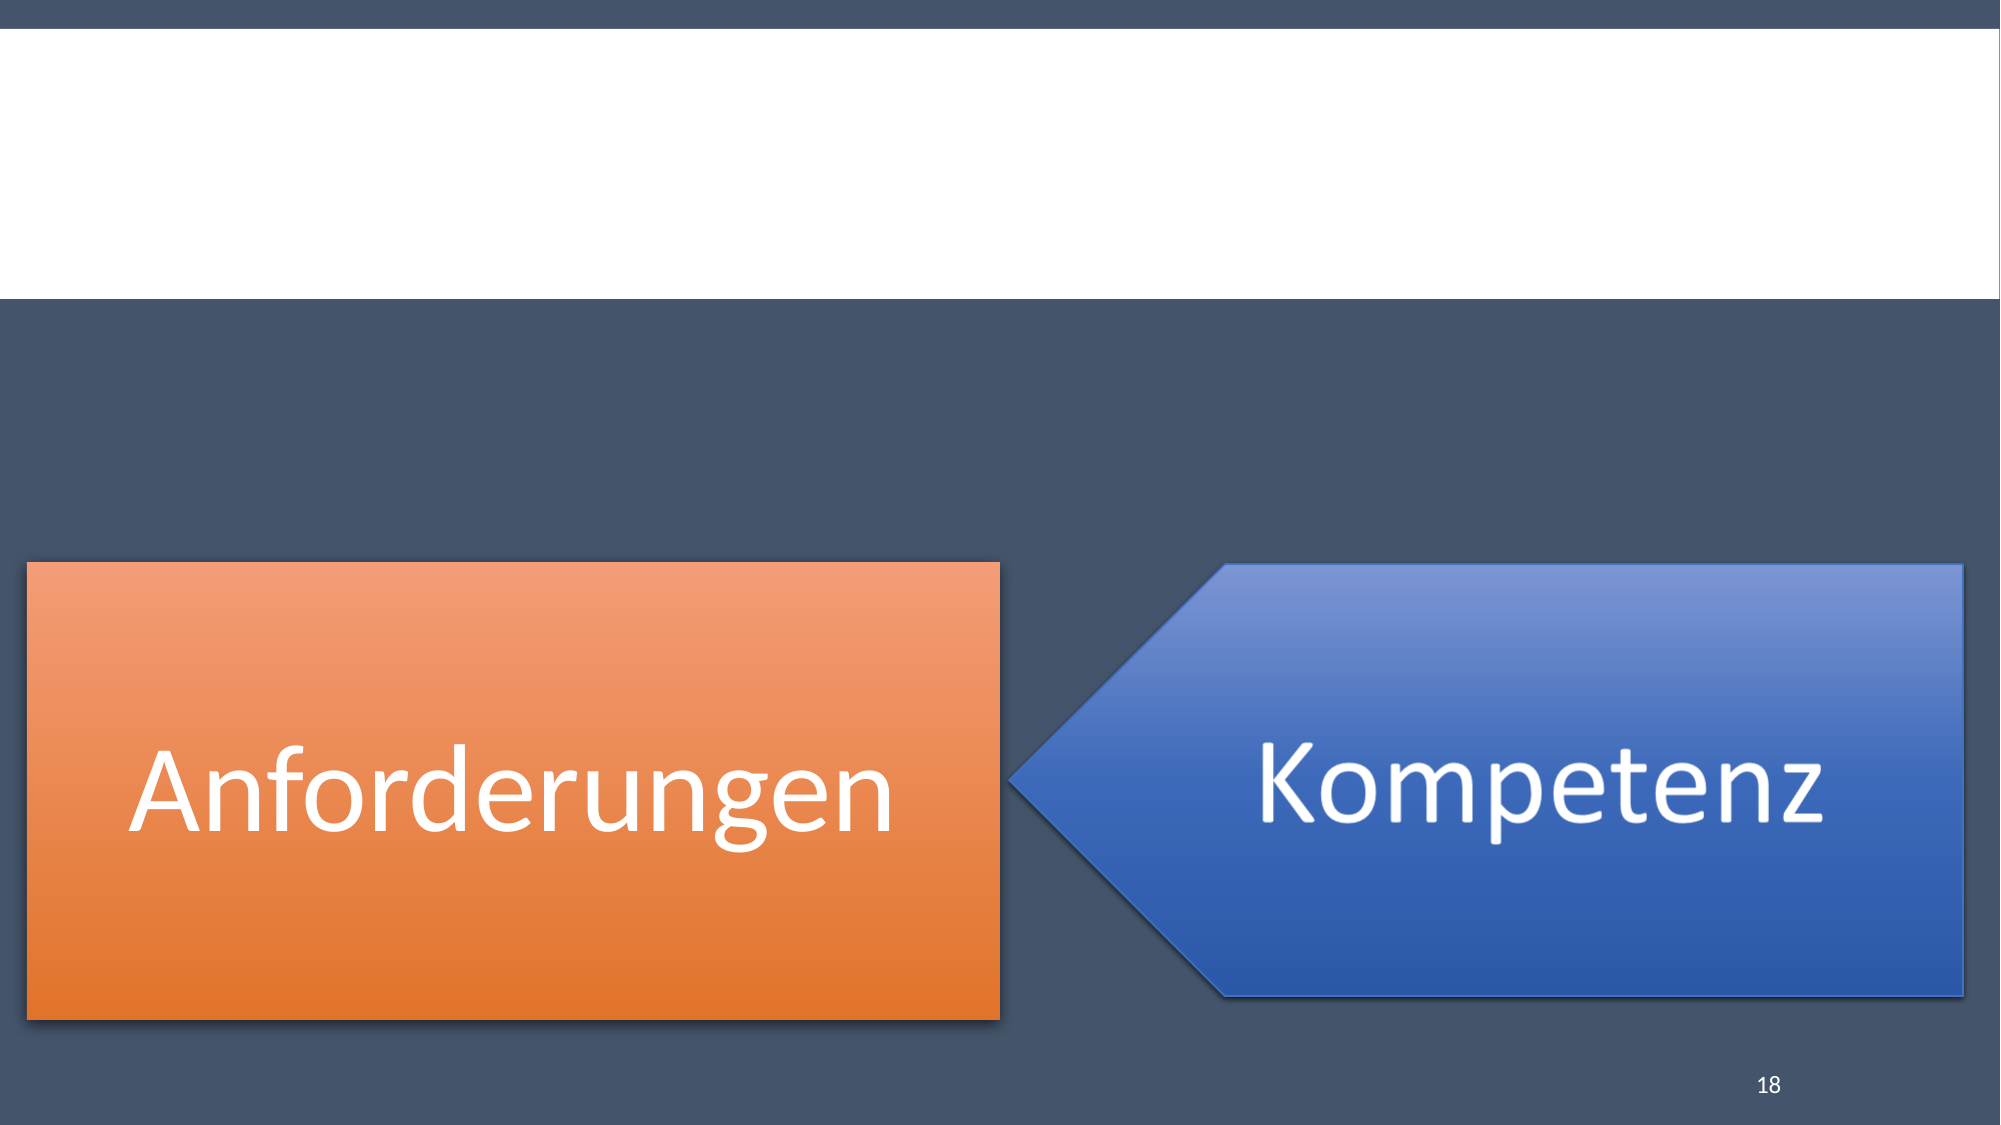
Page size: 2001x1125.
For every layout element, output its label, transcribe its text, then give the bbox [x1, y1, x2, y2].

picture [999, 557, 1974, 1008]
list Anforderungen [26, 562, 1000, 1020]
slide_number 18 [1748, 1053, 1904, 1114]
